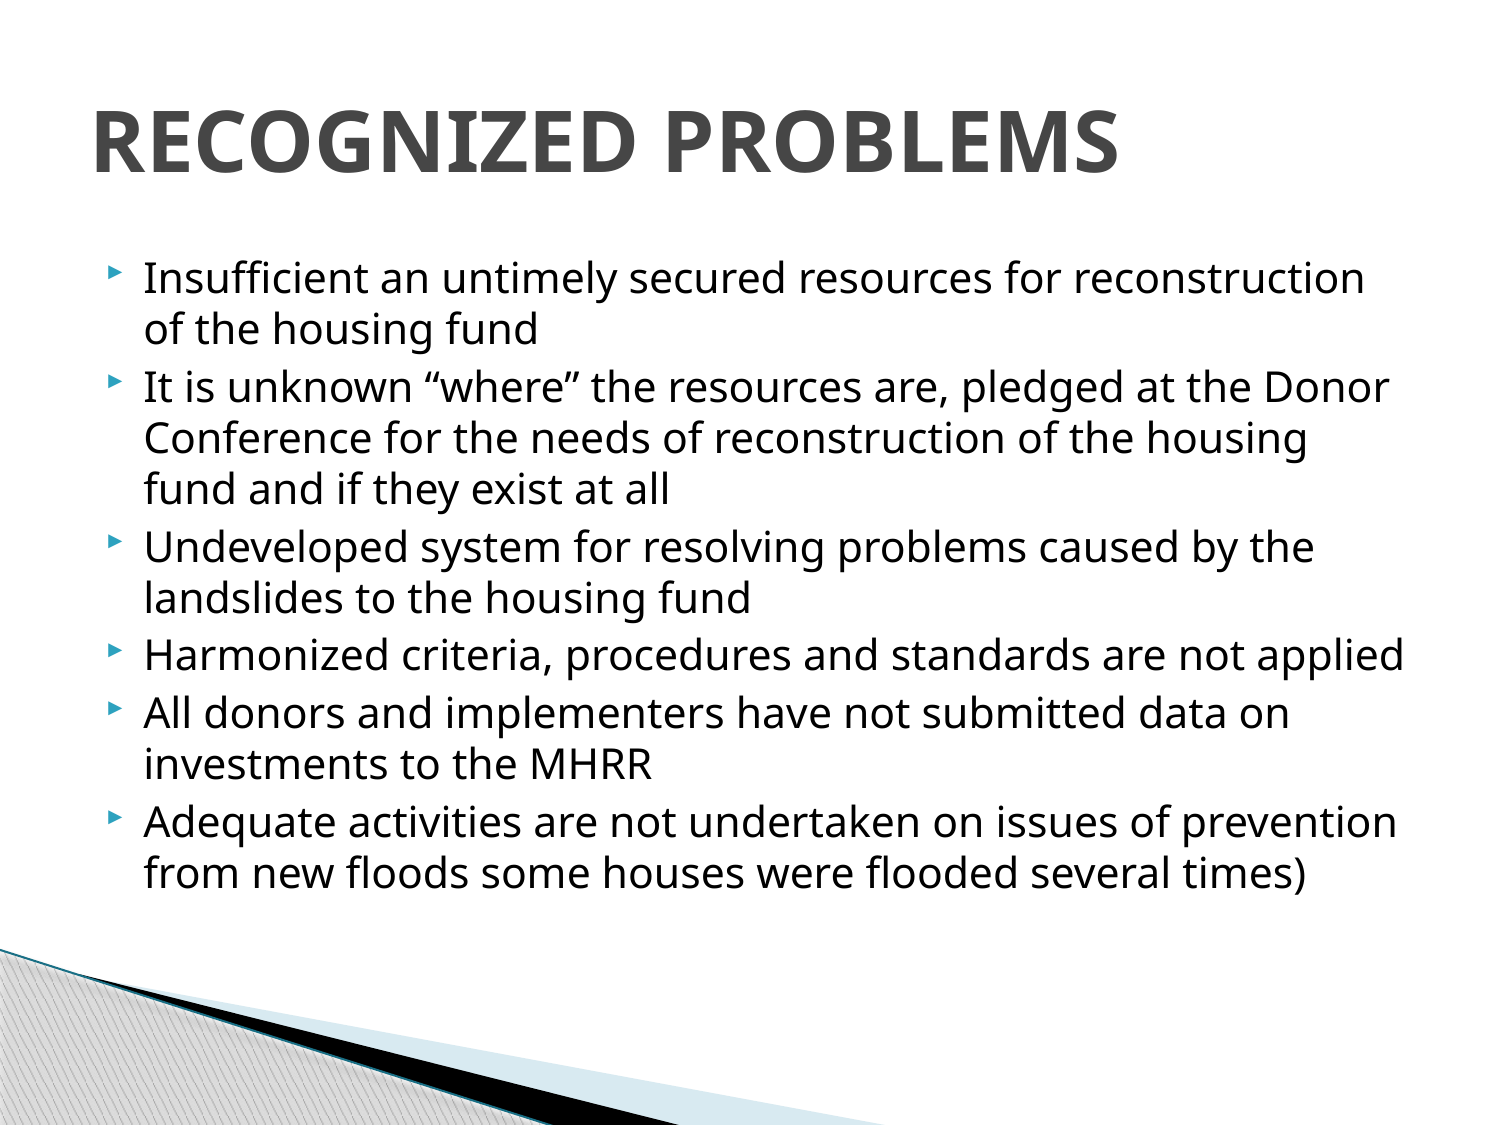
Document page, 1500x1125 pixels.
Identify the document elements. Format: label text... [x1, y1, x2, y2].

list Insufficient an untimely secured resources for reconstruction of the housing fund It is unknown “where” the resources are, pledged at the Donor Conference for the needs of reconstruction of the housing fund and if they exist at all Undeveloped system for resolving problems caused by the landslides to the housing fund Harmonized criteria, procedures and standards are not applied All donors and implementers have not submitted data on investments to the MHRR Adequate activities are not undertaken on issues of prevention from new floods some houses were flooded several times) [75, 243, 1425, 986]
title RECOGNIZED PROBLEMS [75, 45, 1425, 233]
